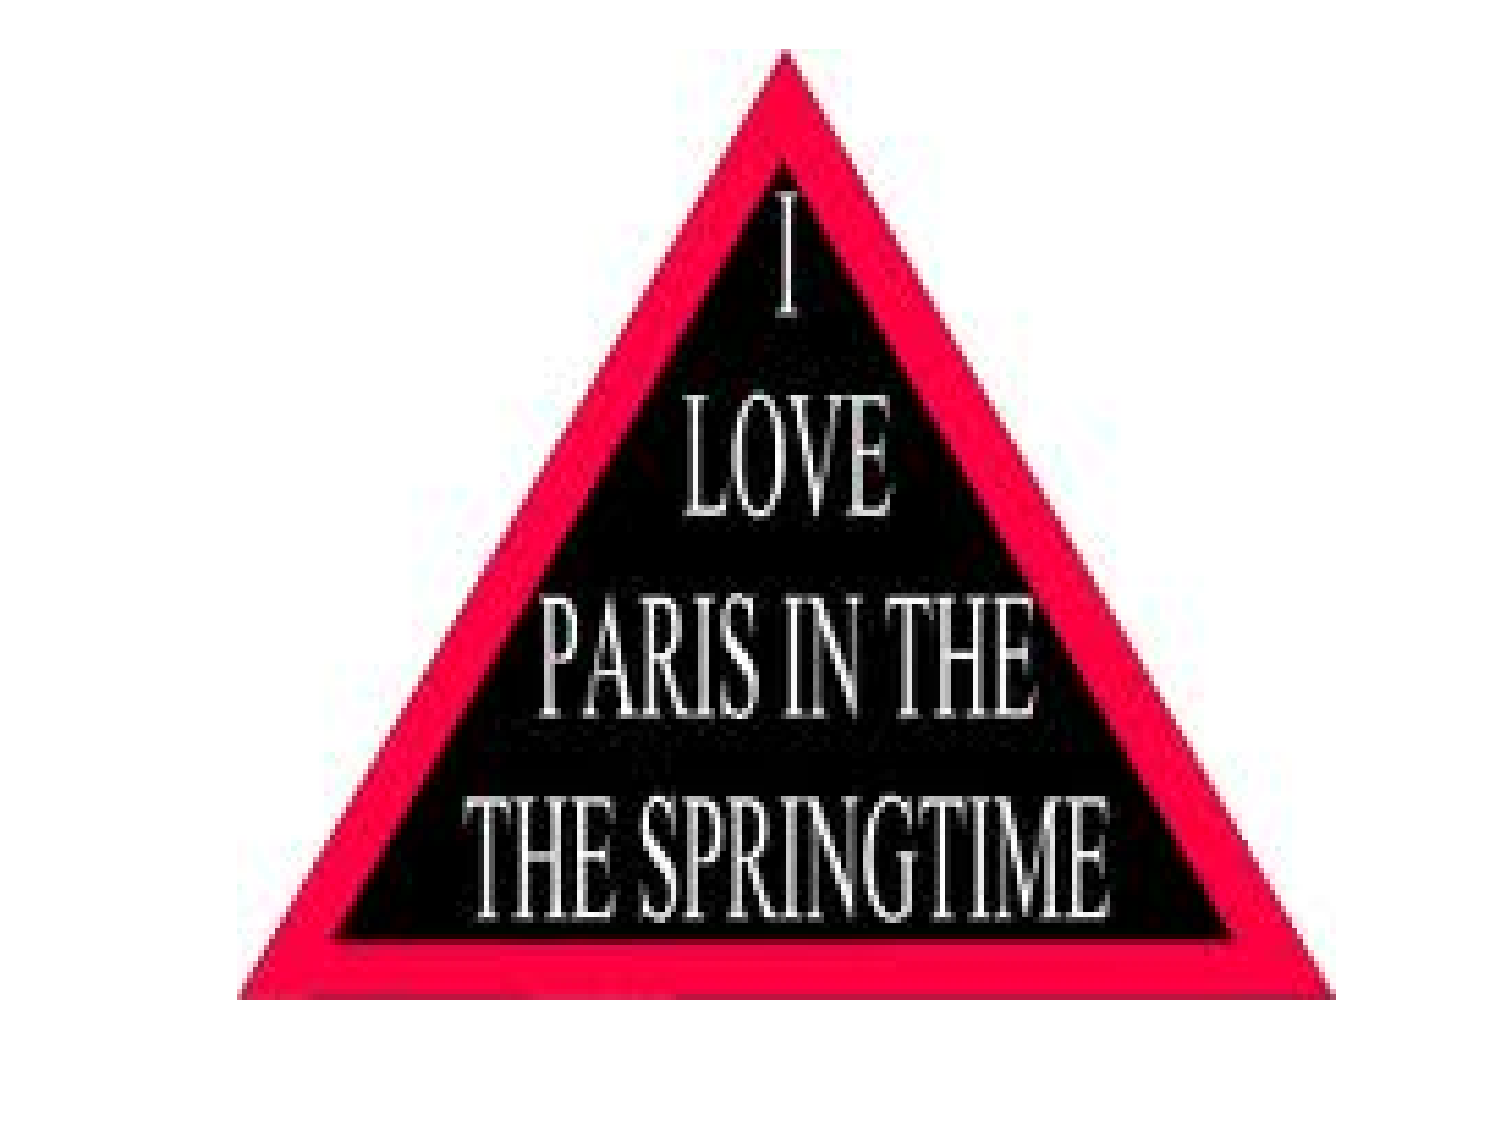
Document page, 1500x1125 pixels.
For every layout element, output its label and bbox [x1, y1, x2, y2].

picture [237, 49, 1336, 1001]
